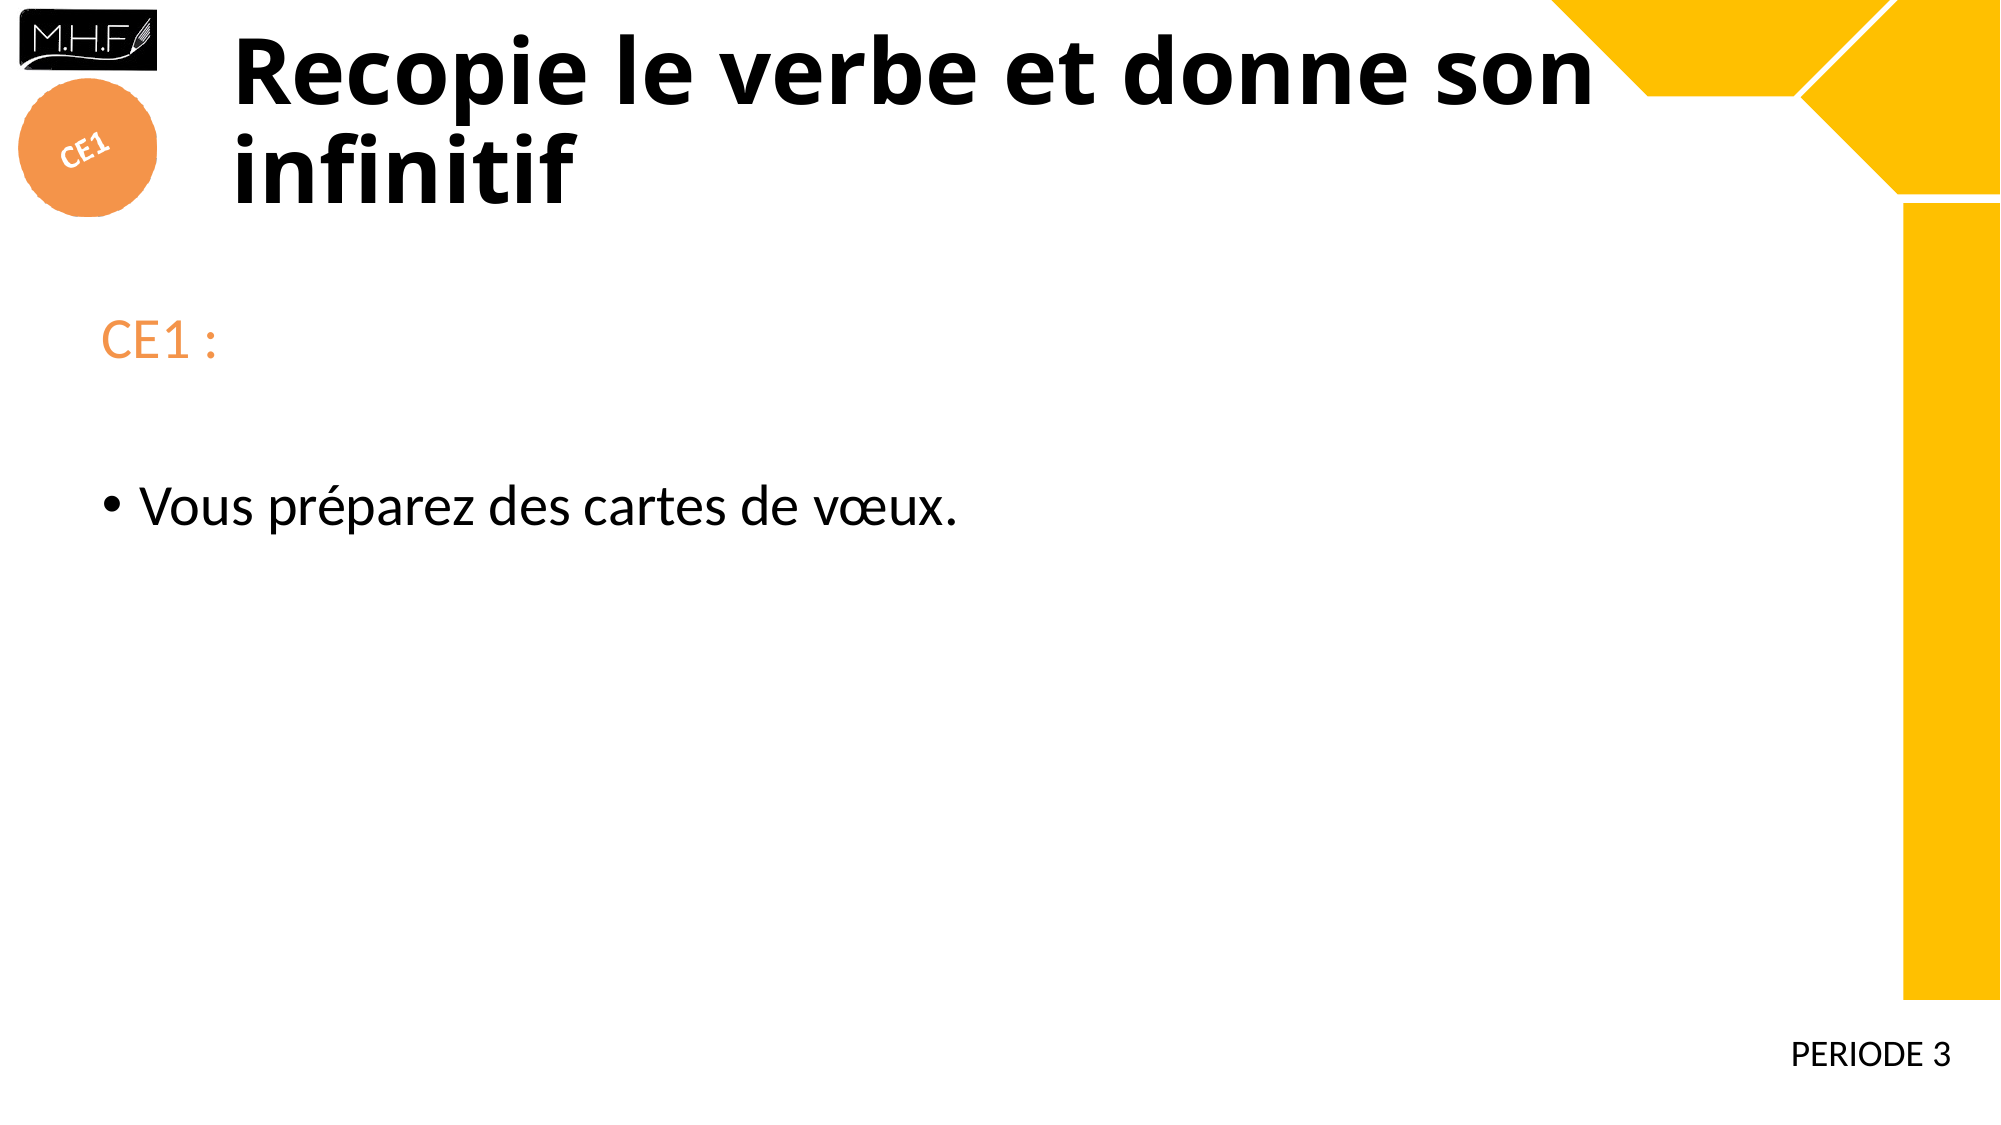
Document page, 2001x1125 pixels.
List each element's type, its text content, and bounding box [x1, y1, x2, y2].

list CE1 : Vous préparez des cartes de vœux. [86, 300, 1155, 1015]
title Recopie le verbe et donne son infinitif [216, 15, 1763, 233]
text_box [1902, 202, 2000, 1001]
text_box [1549, 0, 1892, 98]
picture [16, 7, 157, 74]
text_box [1799, 0, 2000, 196]
text_box PERIODE 3 [1362, 1021, 1967, 1125]
picture [18, 78, 157, 218]
